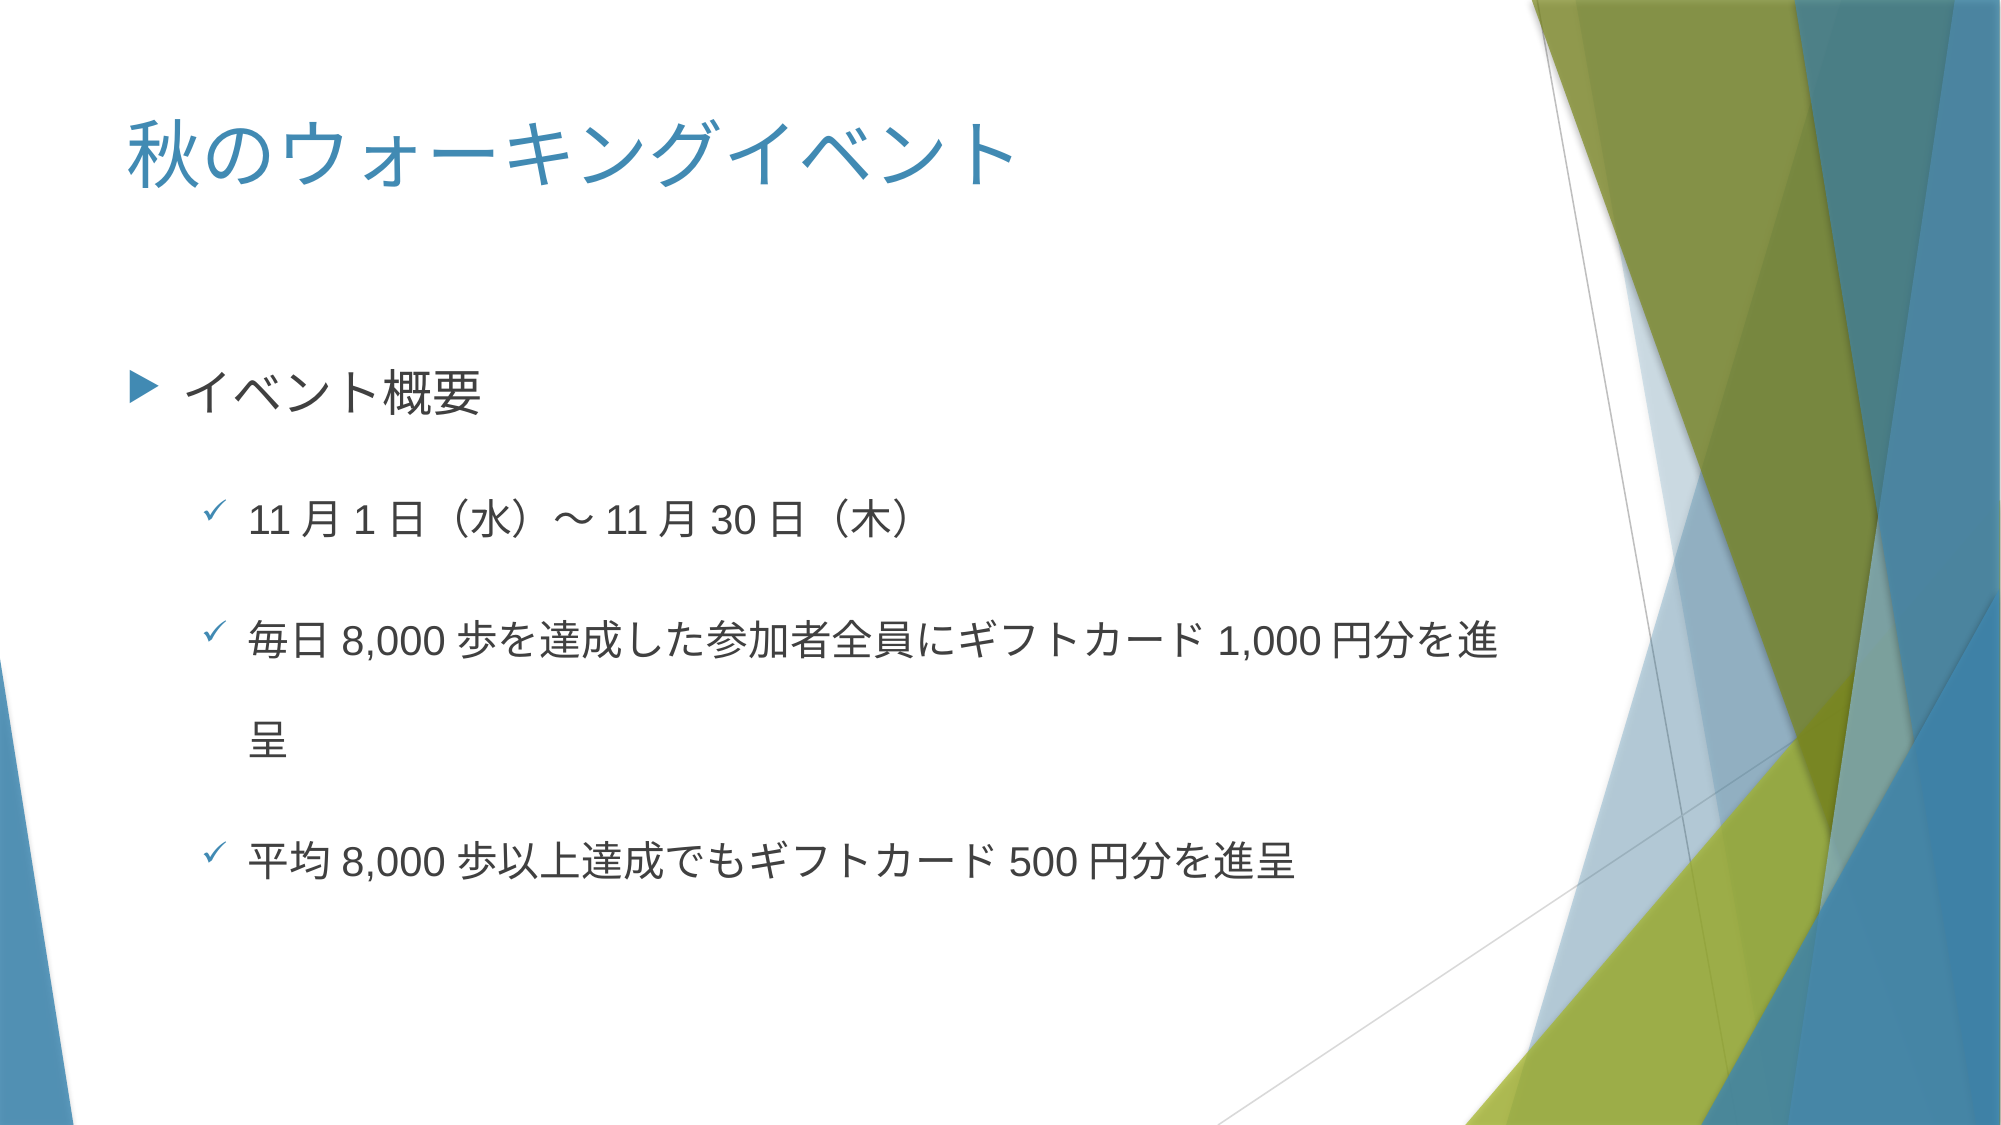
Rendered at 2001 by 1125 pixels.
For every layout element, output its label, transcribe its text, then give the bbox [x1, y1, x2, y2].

title 秋のウォーキングイベント [111, 99, 1522, 317]
list イベント概要 11月1日（水）～11月30日（木） 毎日8,000歩を達成した参加者全員にギフトカード1,000円分を進呈 平均8,000歩以上達成でもギフトカード500円分を進呈 [111, 354, 1522, 992]
